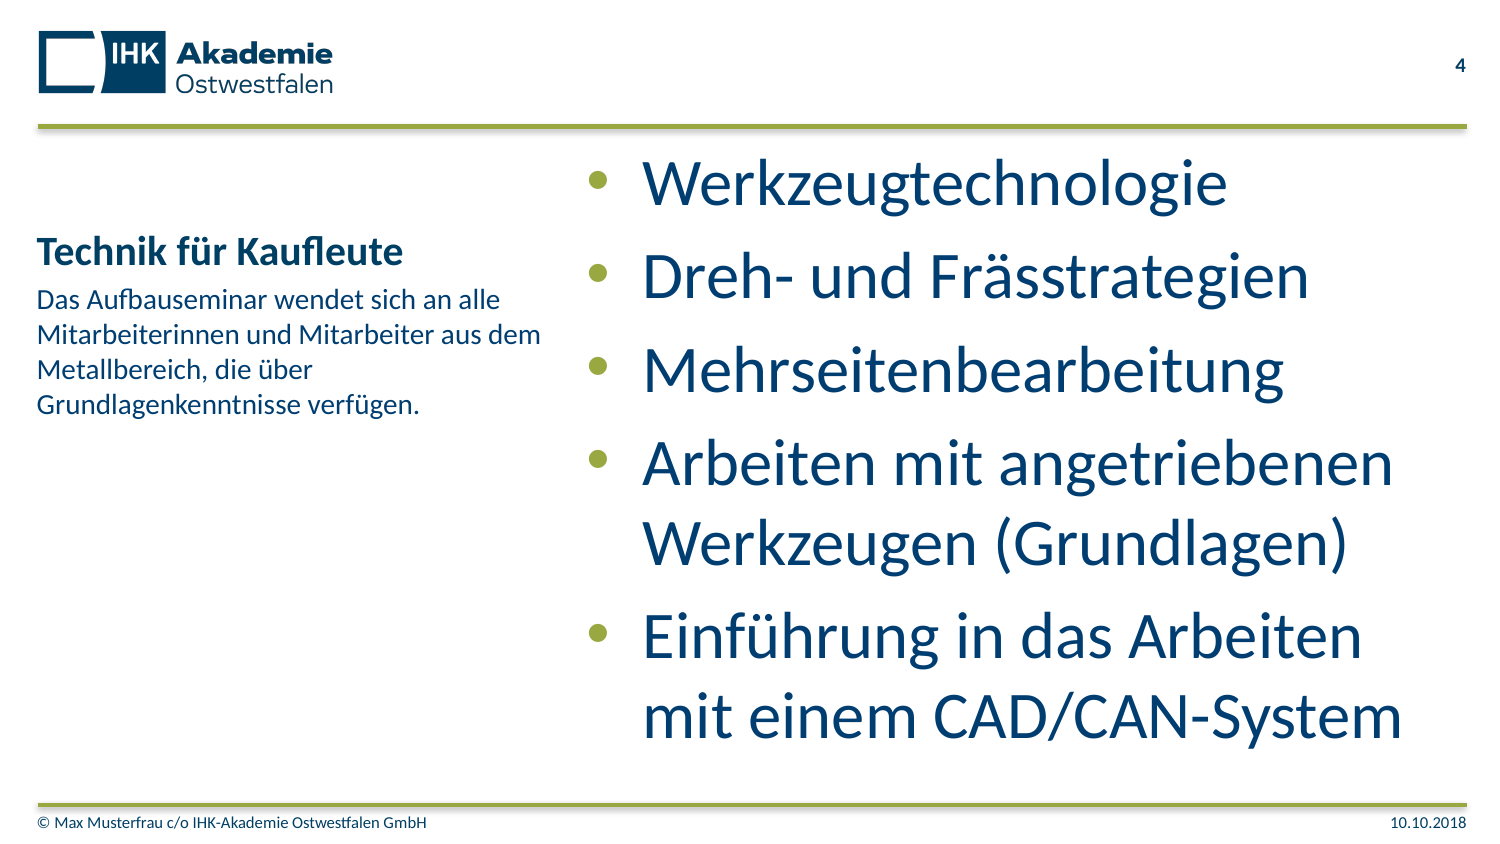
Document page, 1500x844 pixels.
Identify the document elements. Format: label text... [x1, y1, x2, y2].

list Werkzeugtechnologie Dreh- und Frässtrategien Mehrseitenbearbeitung Arbeiten mit angetriebenen Werkzeugen (Grundlagen) Einführung in das Arbeiten mit einem CAD/CAN-System [586, 138, 1467, 800]
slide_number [1360, 804, 1467, 836]
slide_number 4 [1387, 40, 1466, 87]
footer © Max Musterfrau c/o IHK-Akademie Ostwestfalen GmbH [36, 804, 1182, 836]
title Technik für Kaufleute [36, 138, 569, 280]
list Das Aufbauseminar wendet sich an alle Mitarbeiterinnen und Mitarbeiter aus dem Metallbereich, die über Grundlagenkenntnisse verfügen. [36, 280, 569, 800]
picture [33, 25, 352, 99]
